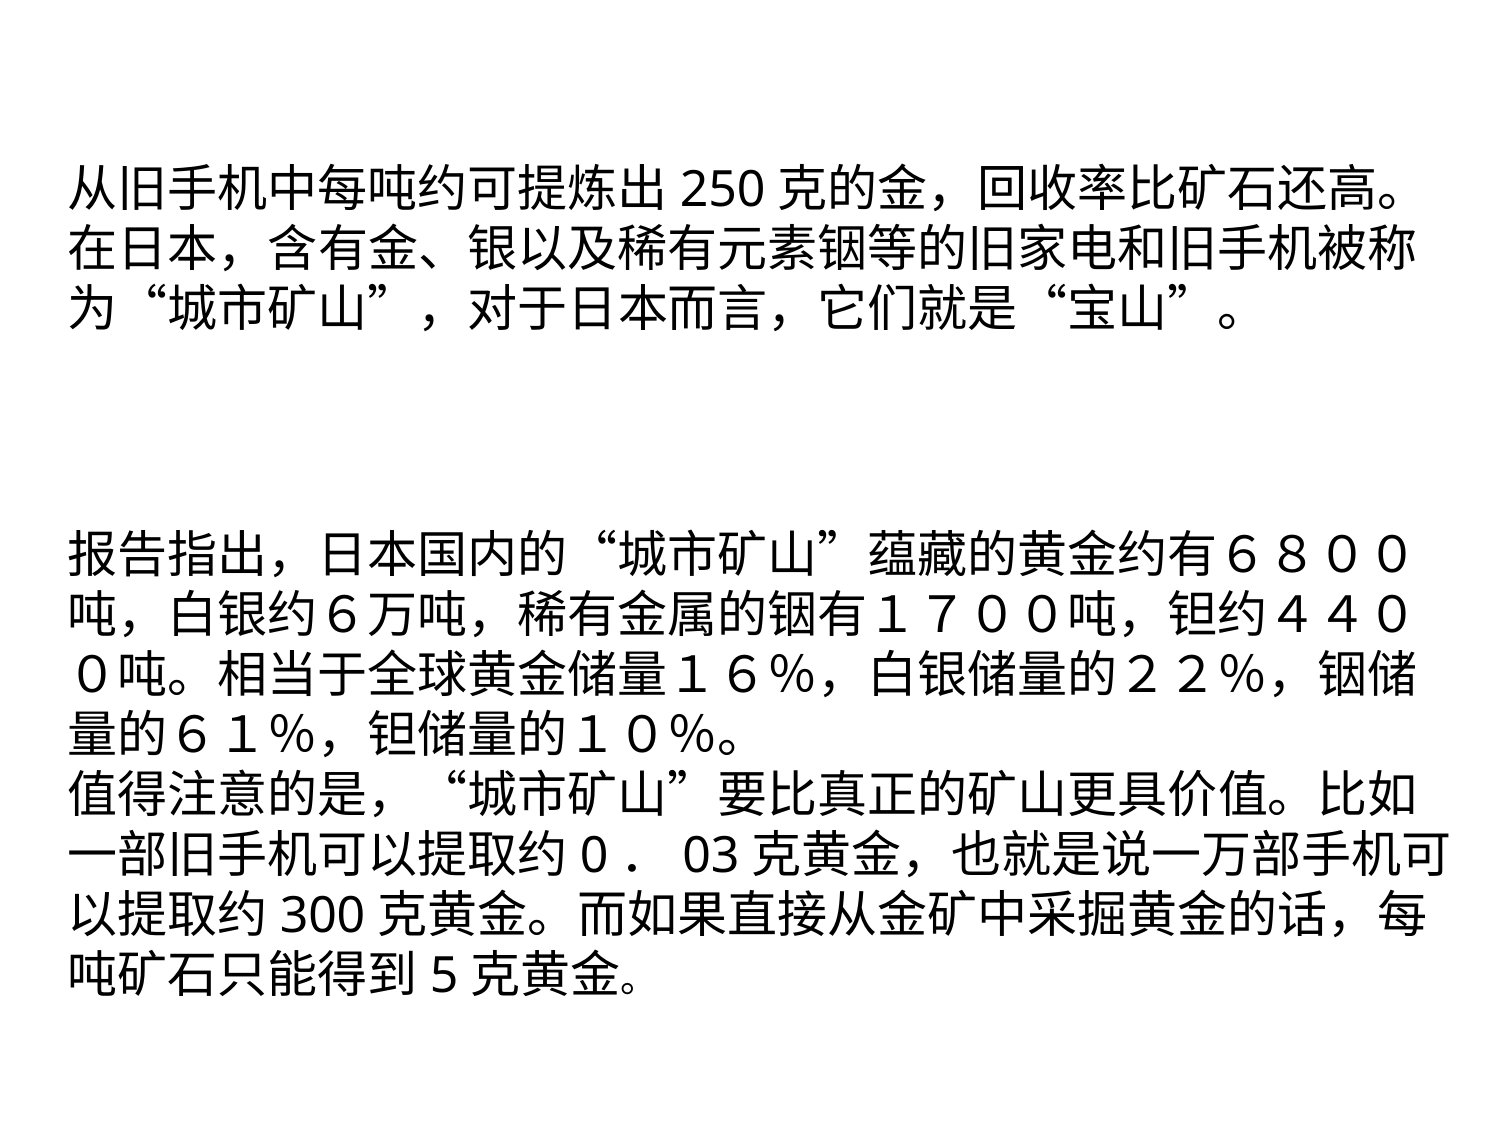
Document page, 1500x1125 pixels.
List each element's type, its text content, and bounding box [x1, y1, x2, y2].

text_box 从旧手机中每吨约可提炼出250克的金，回收率比矿石还高。在日本，含有金、银以及稀有元素铟等的旧家电和旧手机被称为“城市矿山”，对于日本而言，它们就是“宝山”。 [53, 148, 1483, 344]
text_box 报告指出，日本国内的“城市矿山”蕴藏的黄金约有６８００吨，白银约６万吨，稀有金属的铟有１７００吨，钽约４４００吨。相当于全球黄金储量１６％，白银储量的２２％，铟储量的６１％，钽储量的１０％。 值得注意的是，“城市矿山”要比真正的矿山更具价值。比如一部旧手机可以提取约0．03克黄金，也就是说一万部手机可以提取约300克黄金。而如果直接从金矿中采掘黄金的话，每吨矿石只能得到5克黄金。 [53, 515, 1470, 1010]
